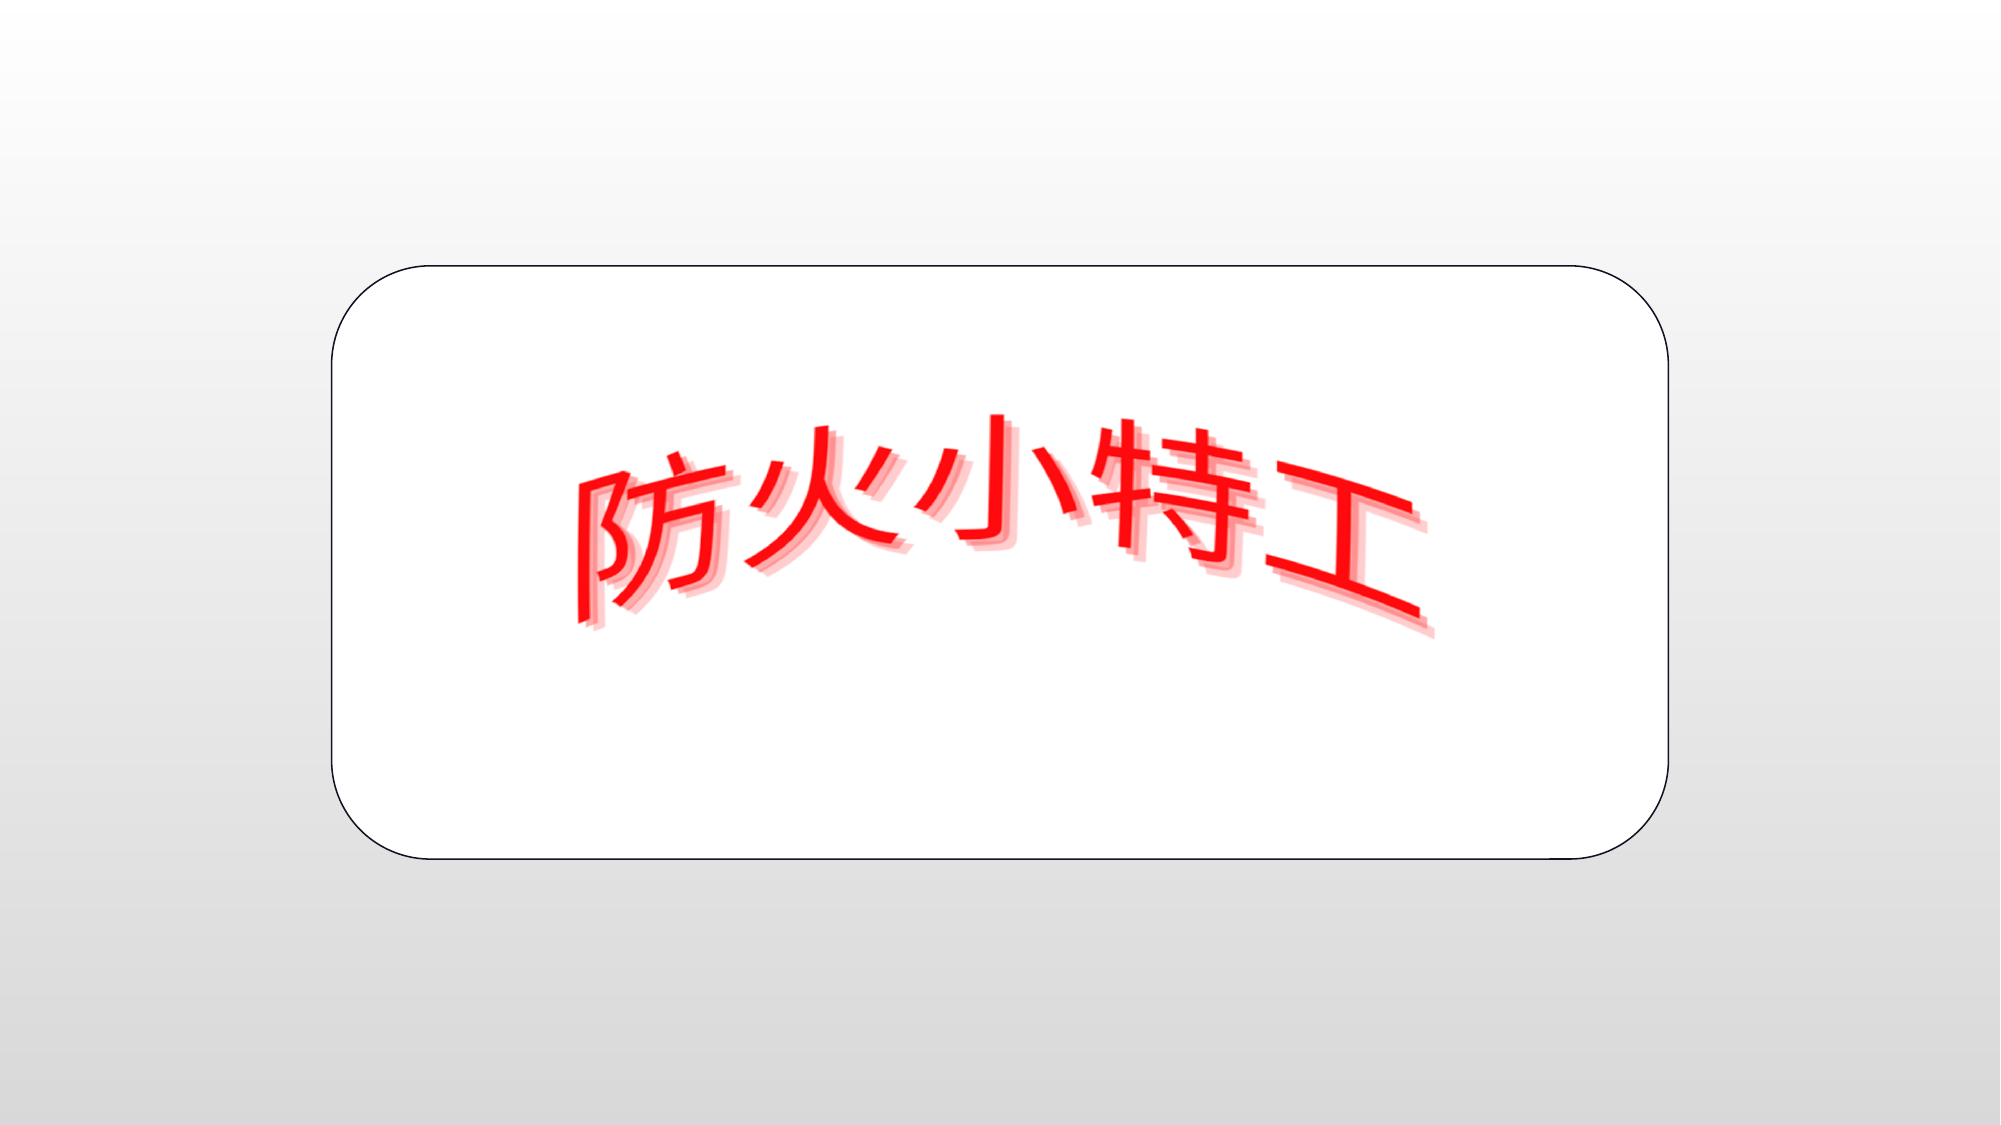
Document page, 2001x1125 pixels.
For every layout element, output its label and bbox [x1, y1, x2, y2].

text_box [331, 265, 1669, 860]
picture [439, 332, 1550, 858]
